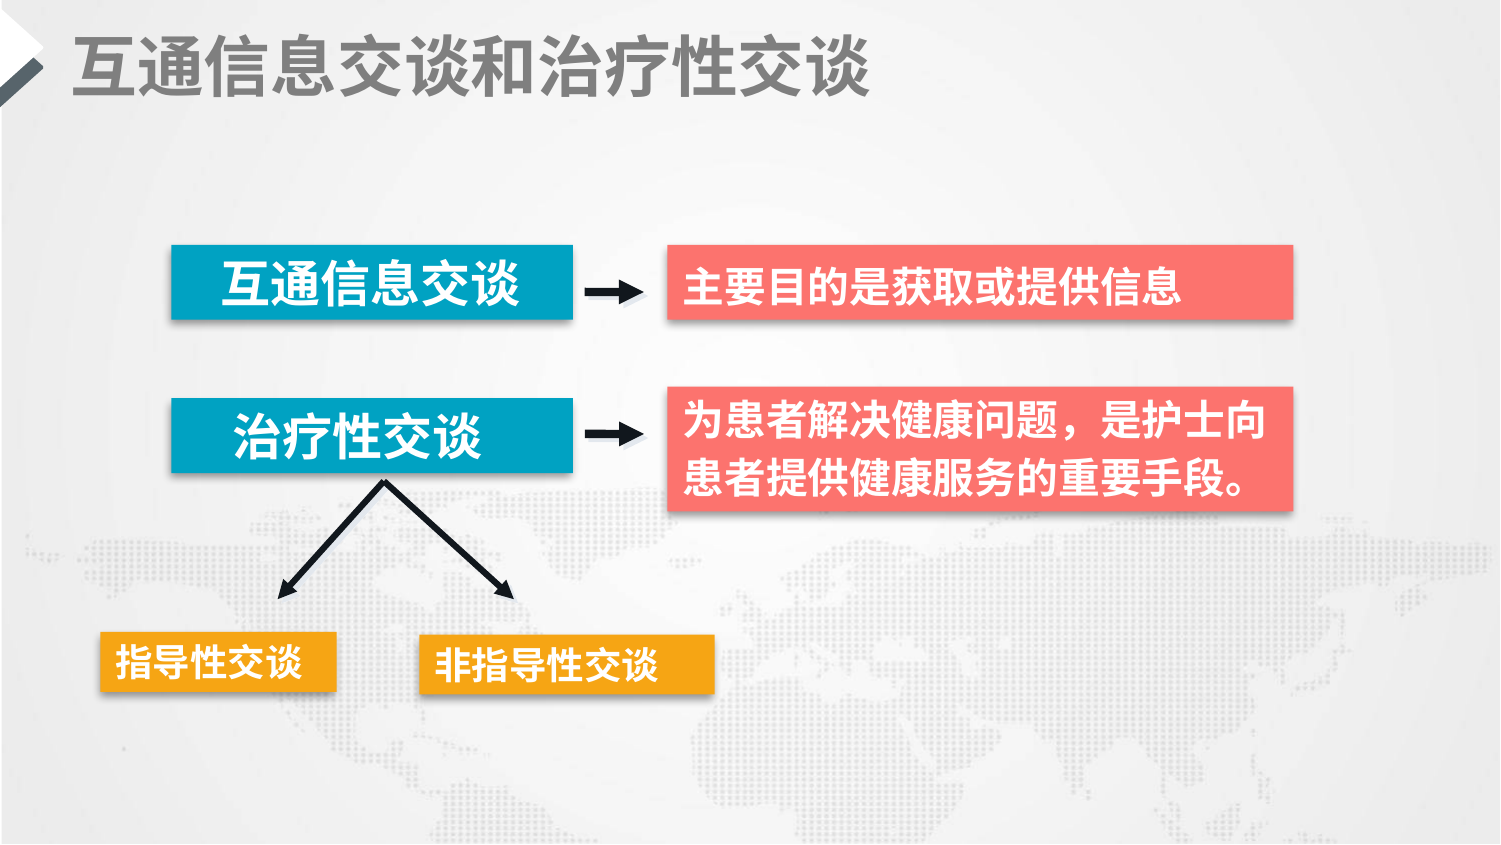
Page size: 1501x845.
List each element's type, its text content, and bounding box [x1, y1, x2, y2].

text_box [277, 481, 384, 600]
text_box 治疗性交谈 [171, 398, 573, 474]
text_box 非指导性交谈 [419, 634, 715, 695]
text_box 互通信息交谈 [171, 244, 573, 320]
text_box 主要目的是获取或提供信息 [667, 244, 1294, 320]
text_box [0, 7, 44, 88]
picture [1, 0, 1501, 844]
text_box 互通信息交谈和治疗性交谈 [59, 19, 940, 111]
text_box [0, 58, 44, 108]
text_box [383, 481, 514, 600]
text_box [584, 285, 644, 299]
text_box [584, 427, 644, 441]
text_box 为患者解决健康问题，是护士向患者提供健康服务的重要手段。 [667, 386, 1294, 512]
text_box 指导性交谈 [100, 631, 337, 692]
